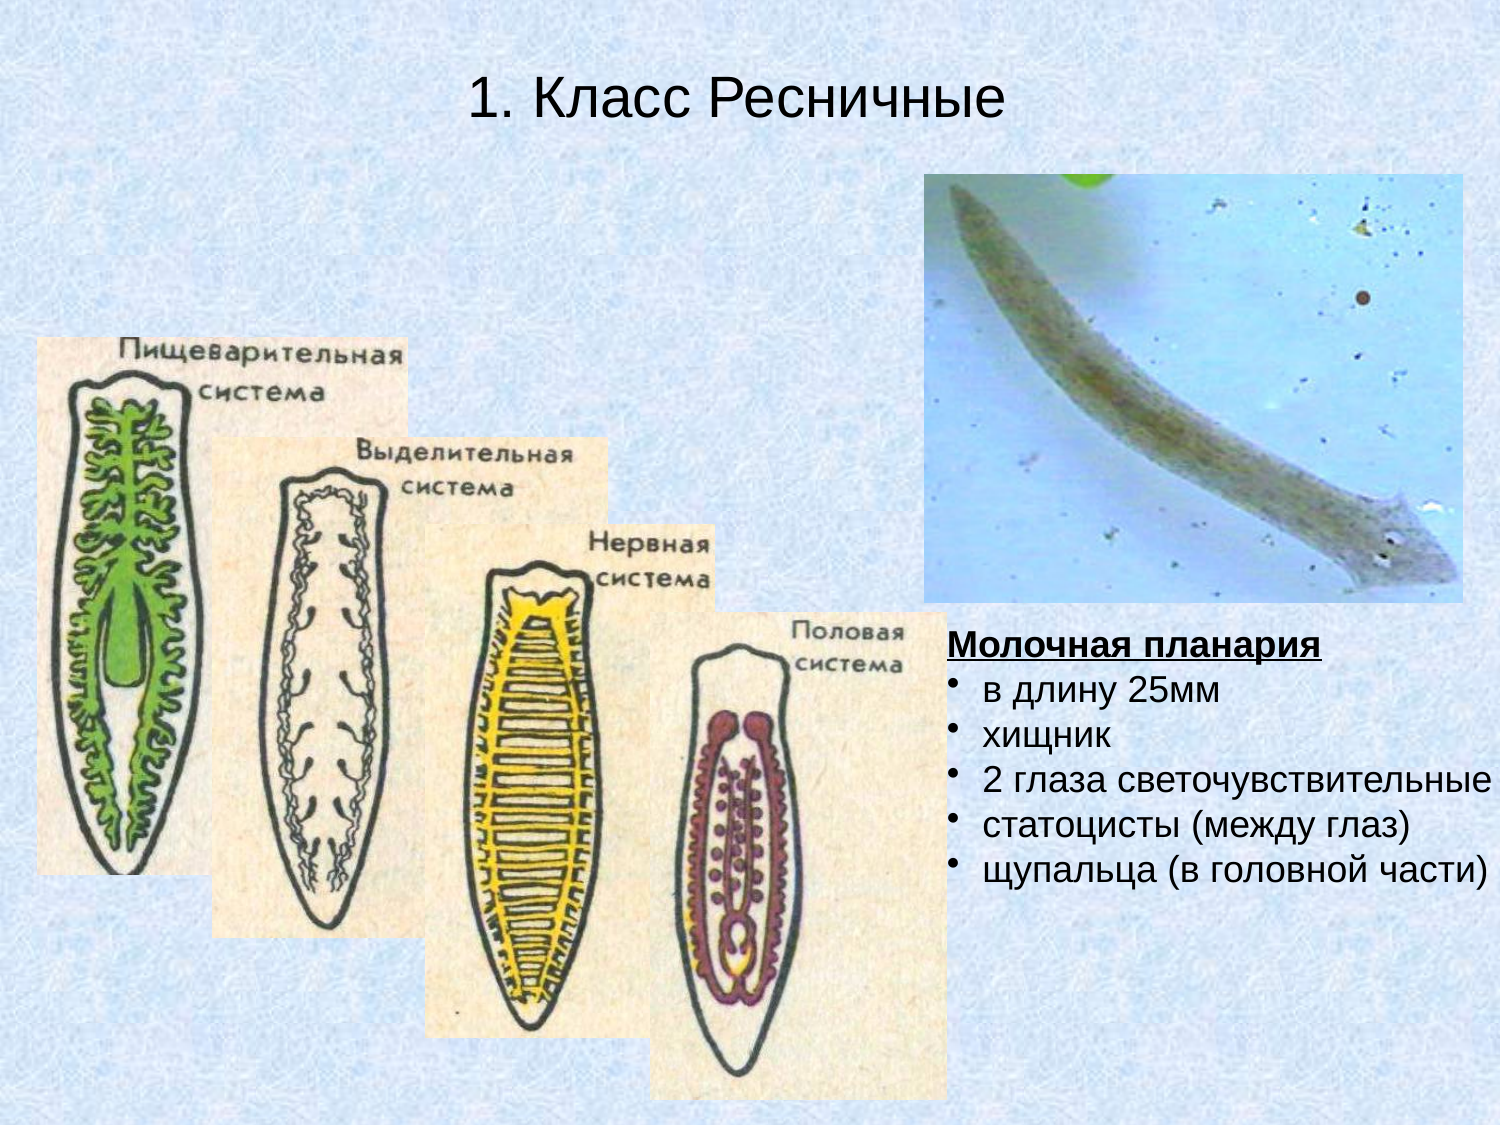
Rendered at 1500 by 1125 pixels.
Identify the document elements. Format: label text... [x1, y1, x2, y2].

picture [0, 0, 1500, 1125]
title 1. Класс Ресничные [62, 0, 1413, 188]
text_box Молочная планария в длину 25мм хищник 2 глаза светочувствительные статоцисты (между глаз) щупальца (в головной части) [948, 612, 1500, 943]
